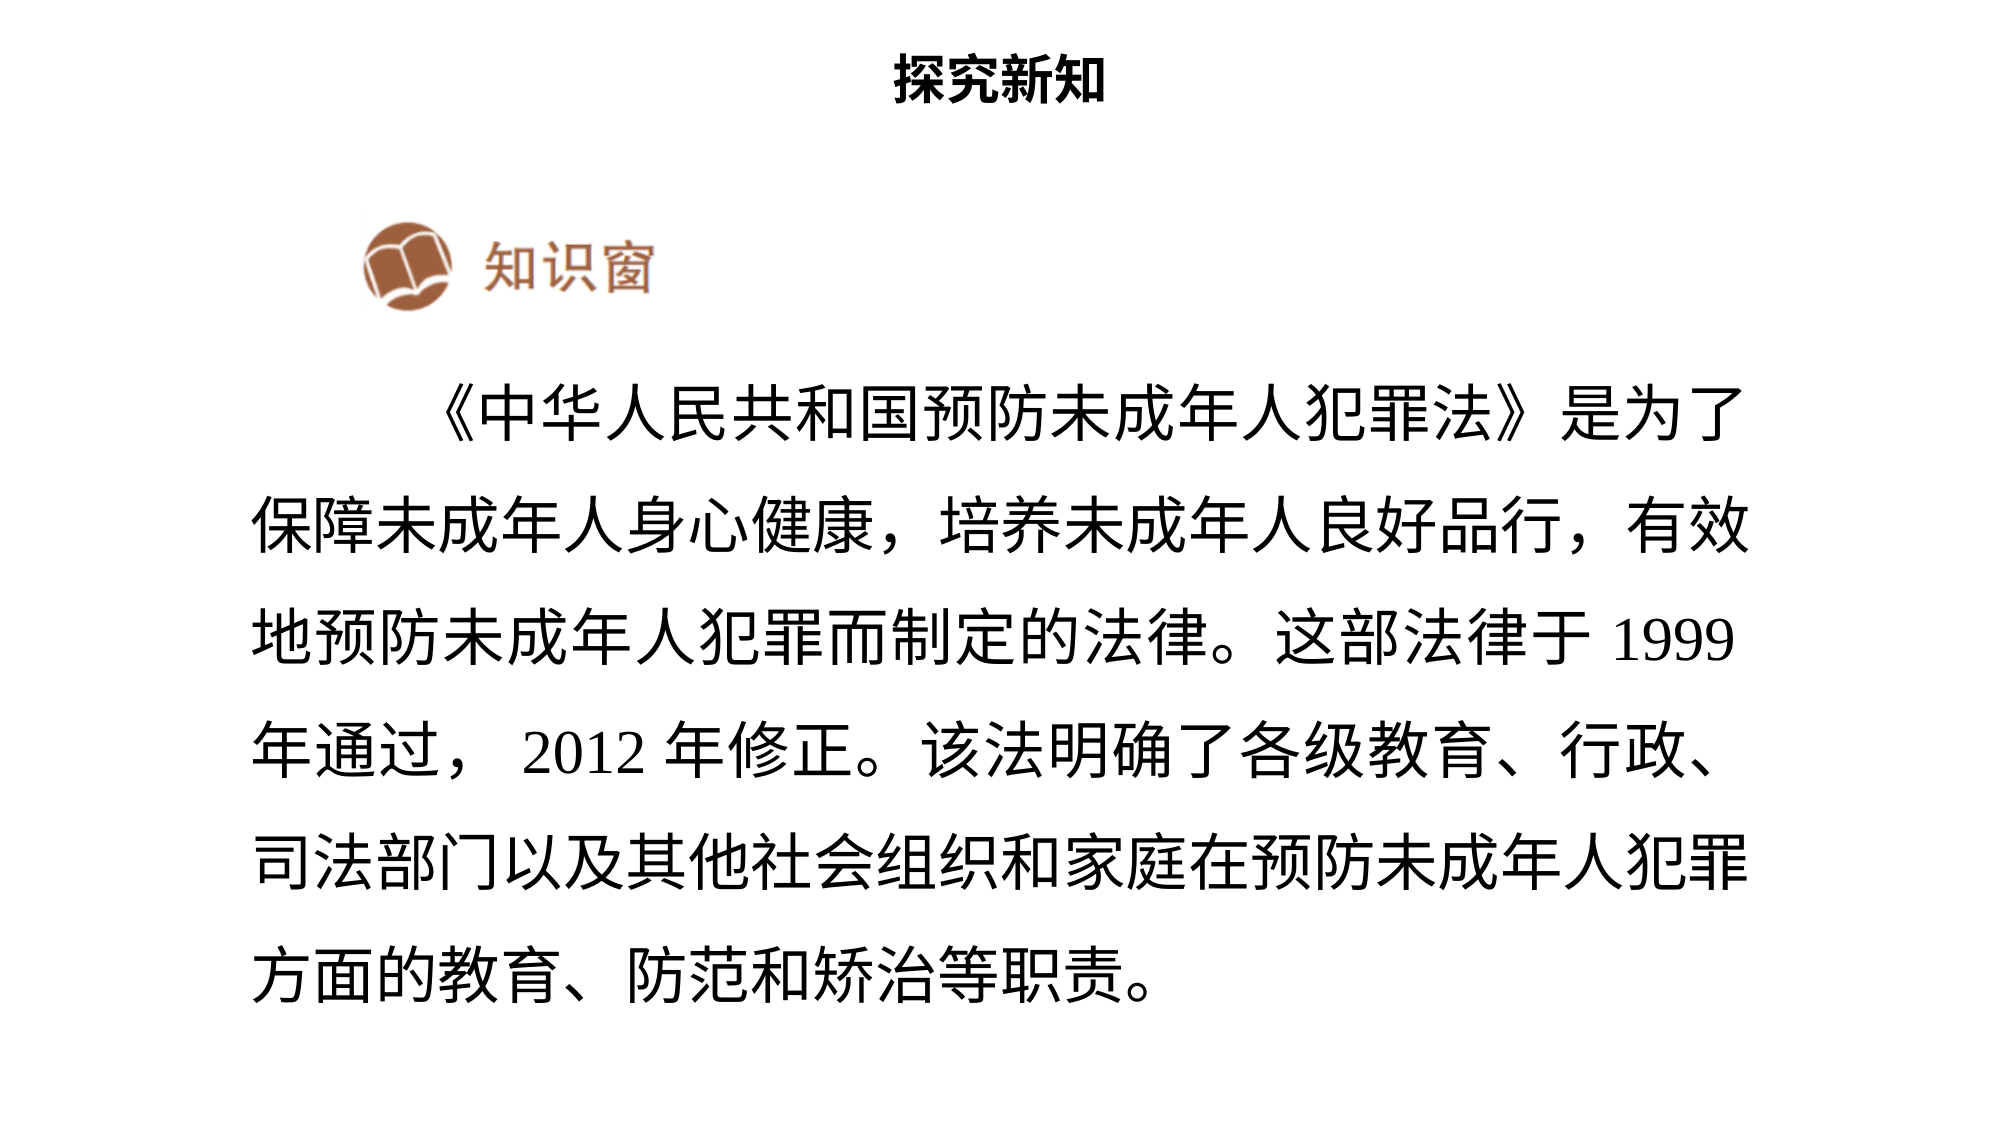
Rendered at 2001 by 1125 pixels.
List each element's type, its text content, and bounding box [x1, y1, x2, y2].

title 探究新知 [193, 38, 1808, 119]
text_box 《中华人民共和国预防未成年人犯罪法》是为了保障未成年人身心健康，培养未成年人良好品行，有效地预防未成年人犯罪而制定的法律。这部法律于1999年通过，2012年修正。该法明确了各级教育、行政、司法部门以及其他社会组织和家庭在预防未成年人犯罪方面的教育、防范和矫治等职责。 [235, 328, 1766, 664]
picture [360, 206, 659, 316]
